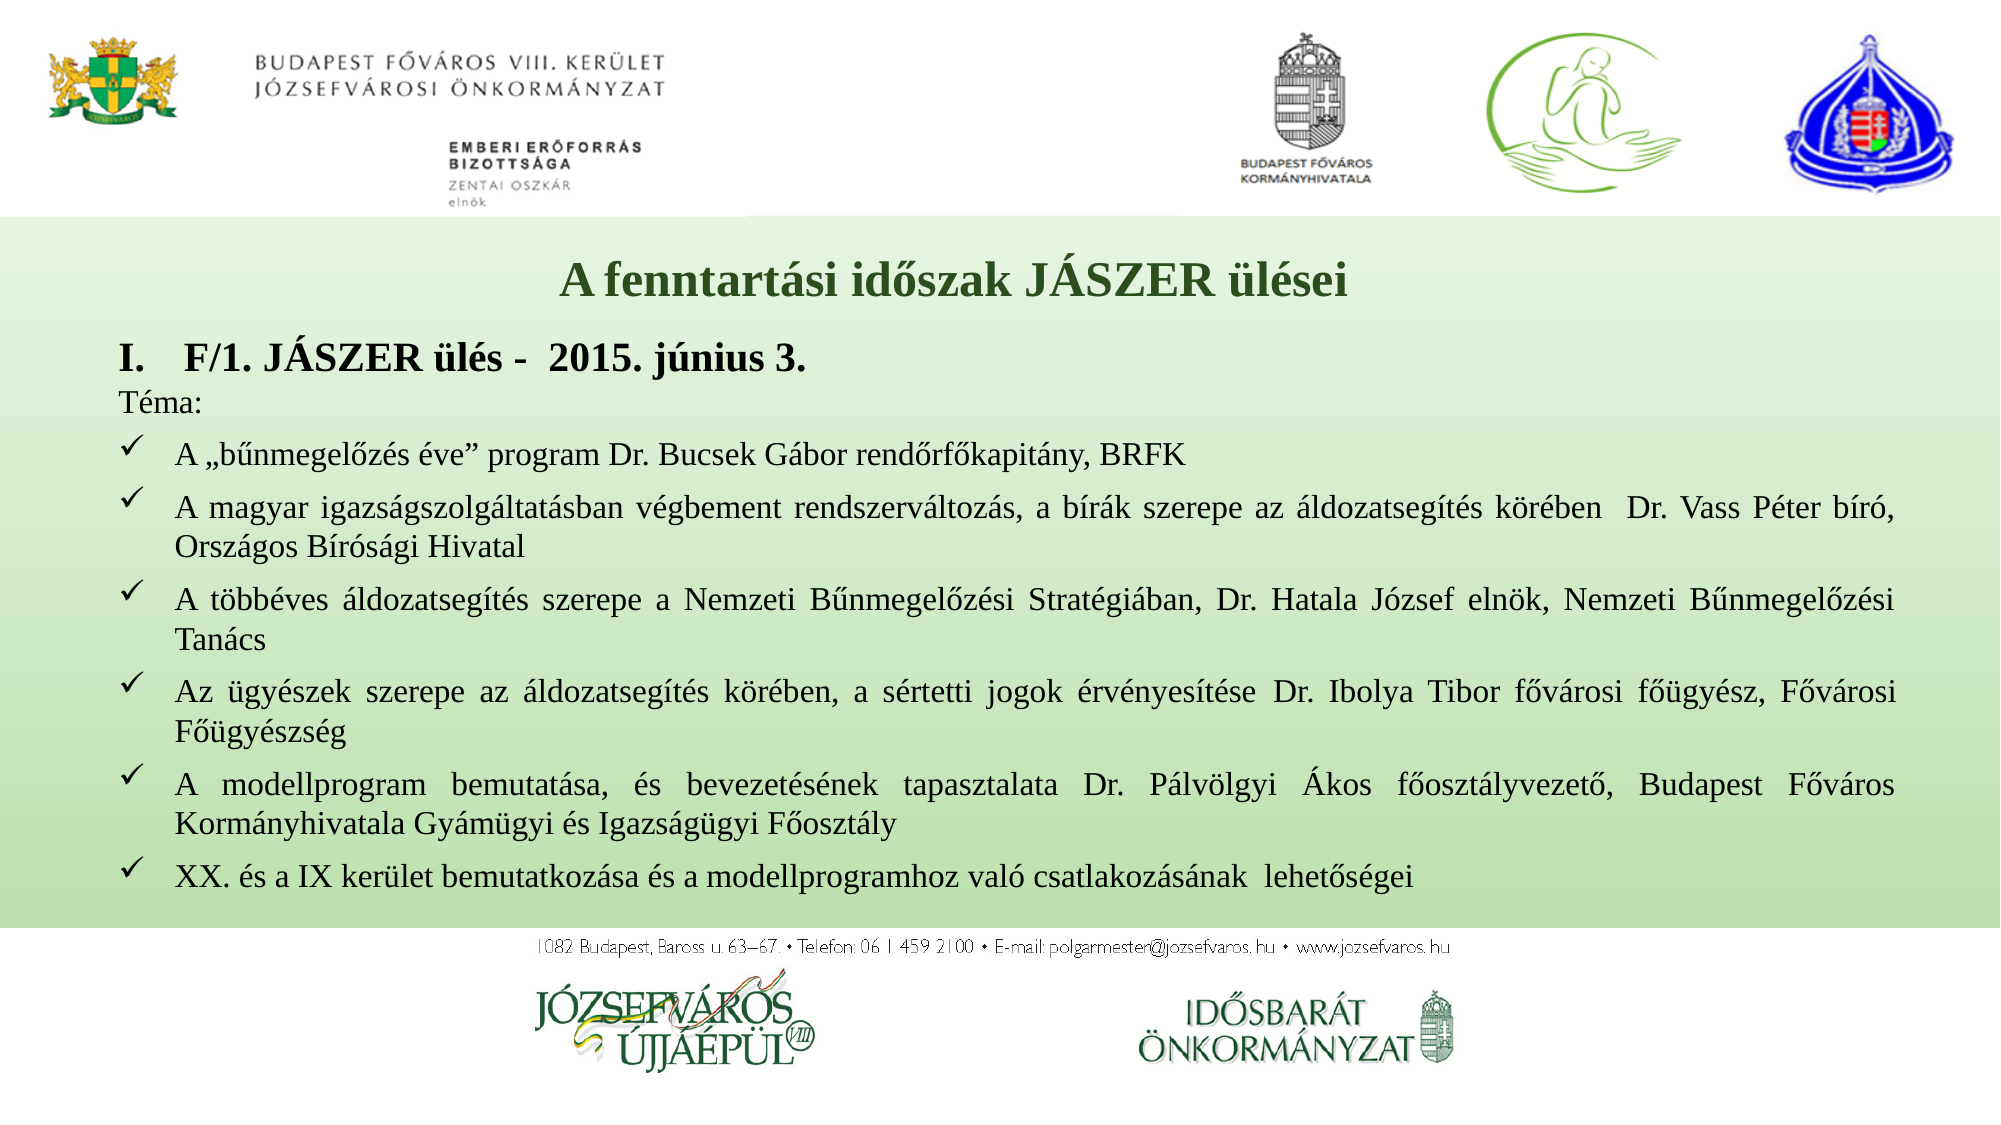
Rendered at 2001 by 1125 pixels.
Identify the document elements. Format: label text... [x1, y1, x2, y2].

picture [0, 0, 746, 217]
picture [382, 928, 1605, 1125]
picture [1182, 0, 2000, 216]
text_box F/1. JÁSZER ülés - 2015. június 3. Téma: A „bűnmegelőzés éve” program Dr. Bucsek Gábor rendőrfőkapitány, BRFK A magyar igazságszolgáltatásban végbement rendszerváltozás, a bírák szerepe az áldozatsegítés körében Dr. Vass Péter bíró, Országos Bírósági Hivatal A többéves áldozatsegítés szerepe a Nemzeti Bűnmegelőzési Stratégiában, Dr. Hatala József elnök, Nemzeti Bűnmegelőzési Tanács Az ügyészek szerepe az áldozatsegítés körében, a sértetti jogok érvényesítése Dr. Ibolya Tibor fővárosi főügyész, Fővárosi Főügyészség A modellprogram bemutatása, és bevezetésének tapasztalata Dr. Pálvölgyi Ákos főosztályvezető, Budapest Főváros Kormányhivatala Gyámügyi és Igazságügyi Főosztály XX. és a IX kerület bemutatkozása és a modellprogramhoz való csatlakozásának lehetőségei [103, 322, 1913, 902]
text_box A fenntartási időszak JÁSZER ülései [544, 238, 1364, 314]
